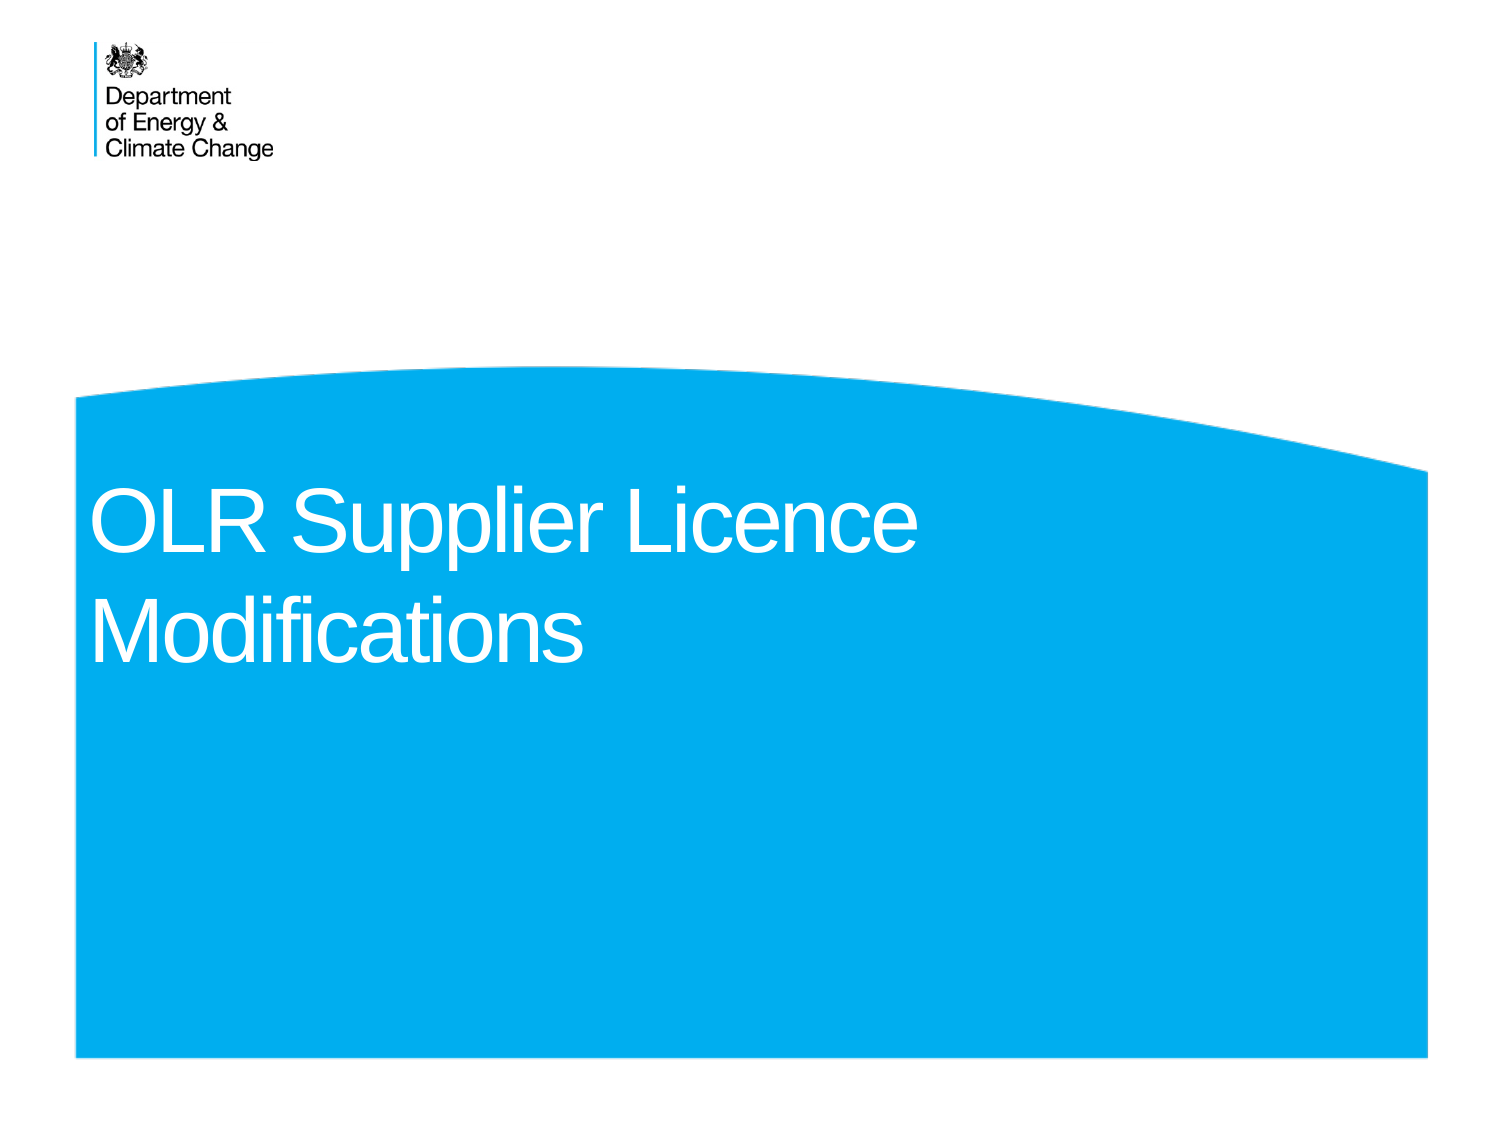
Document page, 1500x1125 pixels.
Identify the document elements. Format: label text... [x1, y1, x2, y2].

picture [94, 42, 273, 161]
title OLR Supplier Licence Modifications [88, 460, 1471, 803]
